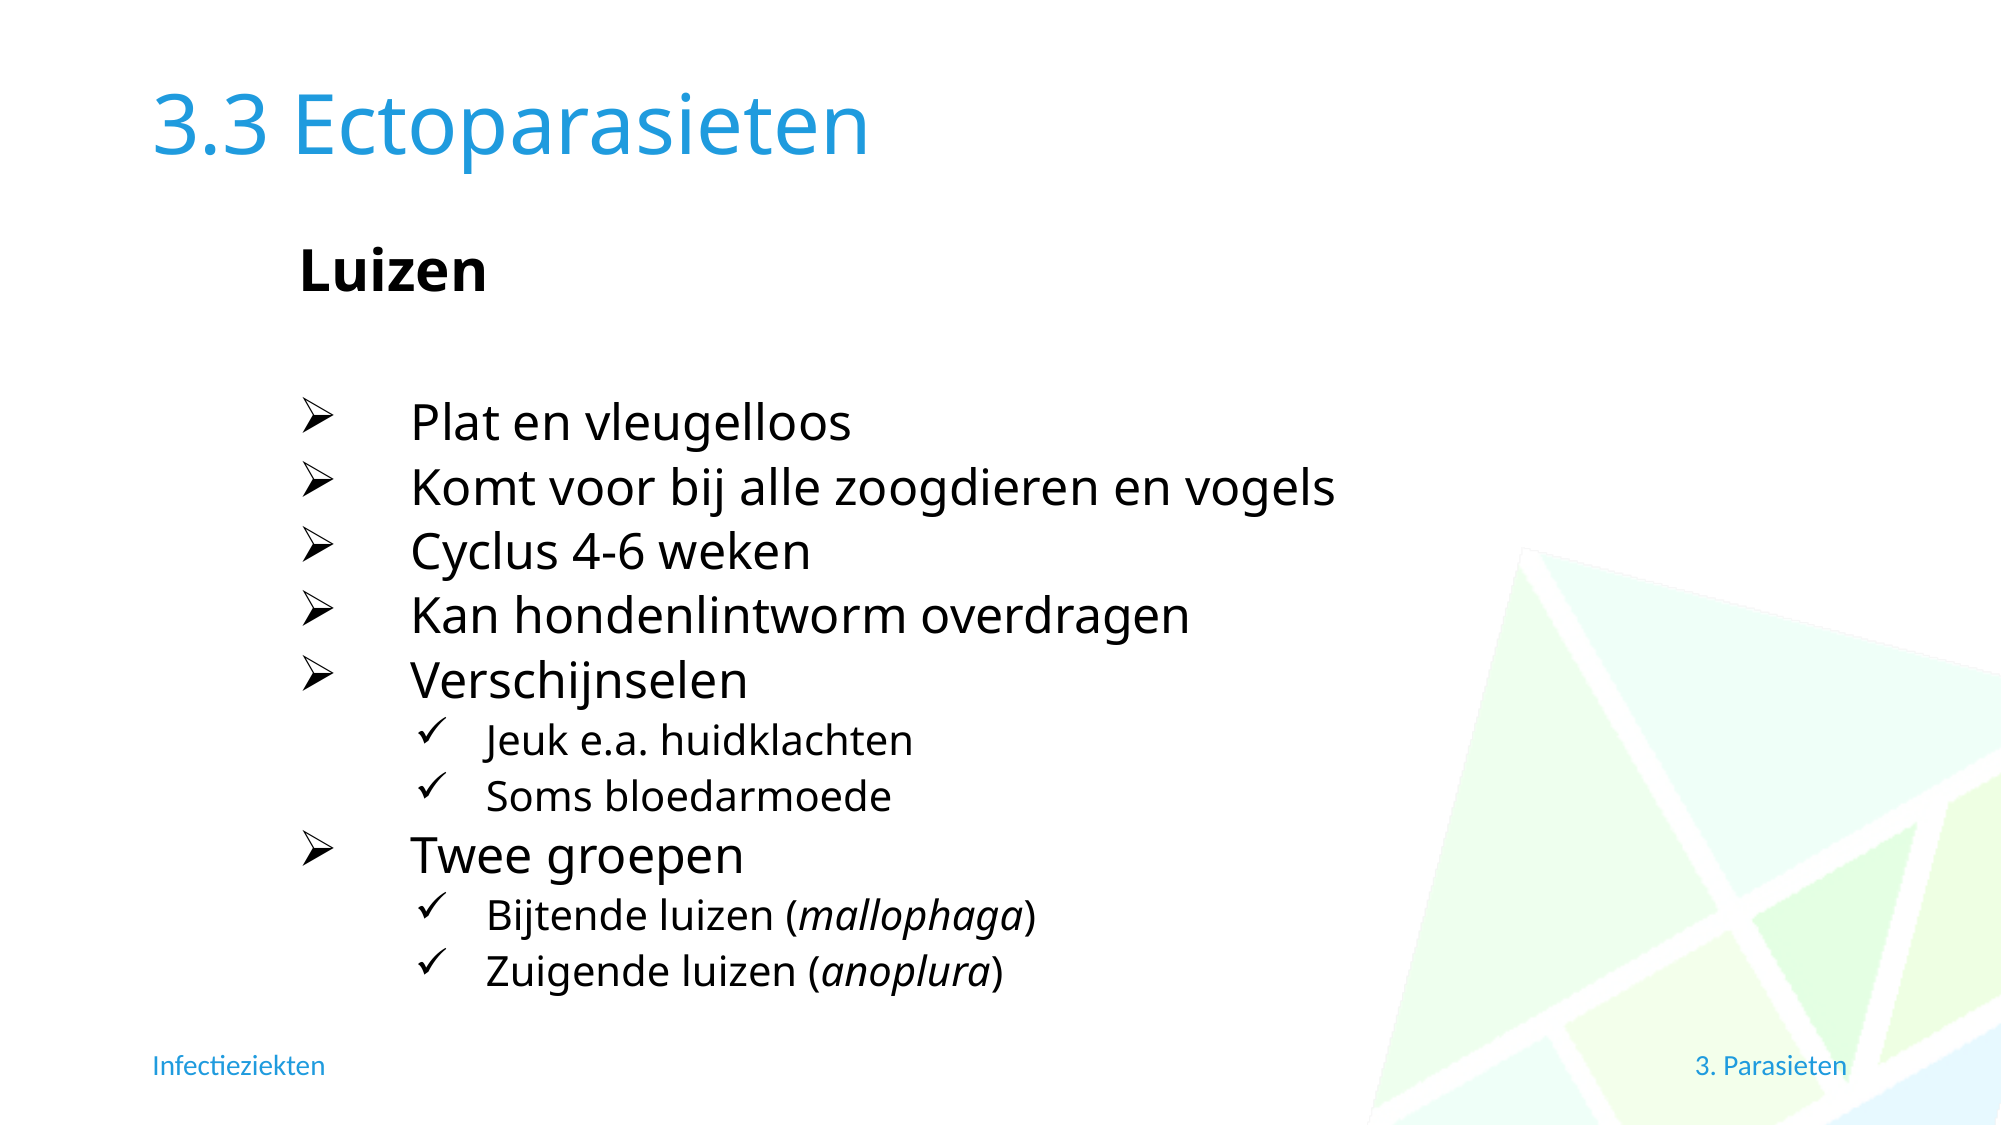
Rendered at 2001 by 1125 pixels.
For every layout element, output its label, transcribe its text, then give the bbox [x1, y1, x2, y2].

title 3.3 Ectoparasieten [137, 59, 1863, 196]
list Luizen Plat en vleugelloos Komt voor bij alle zoogdieren en vogels Cyclus 4-6 weken Kan hondenlintworm overdragen Verschijnselen Jeuk e.a. huidklachten Soms bloedarmoede Twee groepen Bijtende luizen (mallophaga) Zuigende luizen (anoplura) [283, 233, 1863, 1014]
list 3. Parasieten [1412, 1042, 1863, 1103]
list Infectieziekten [137, 1042, 588, 1103]
